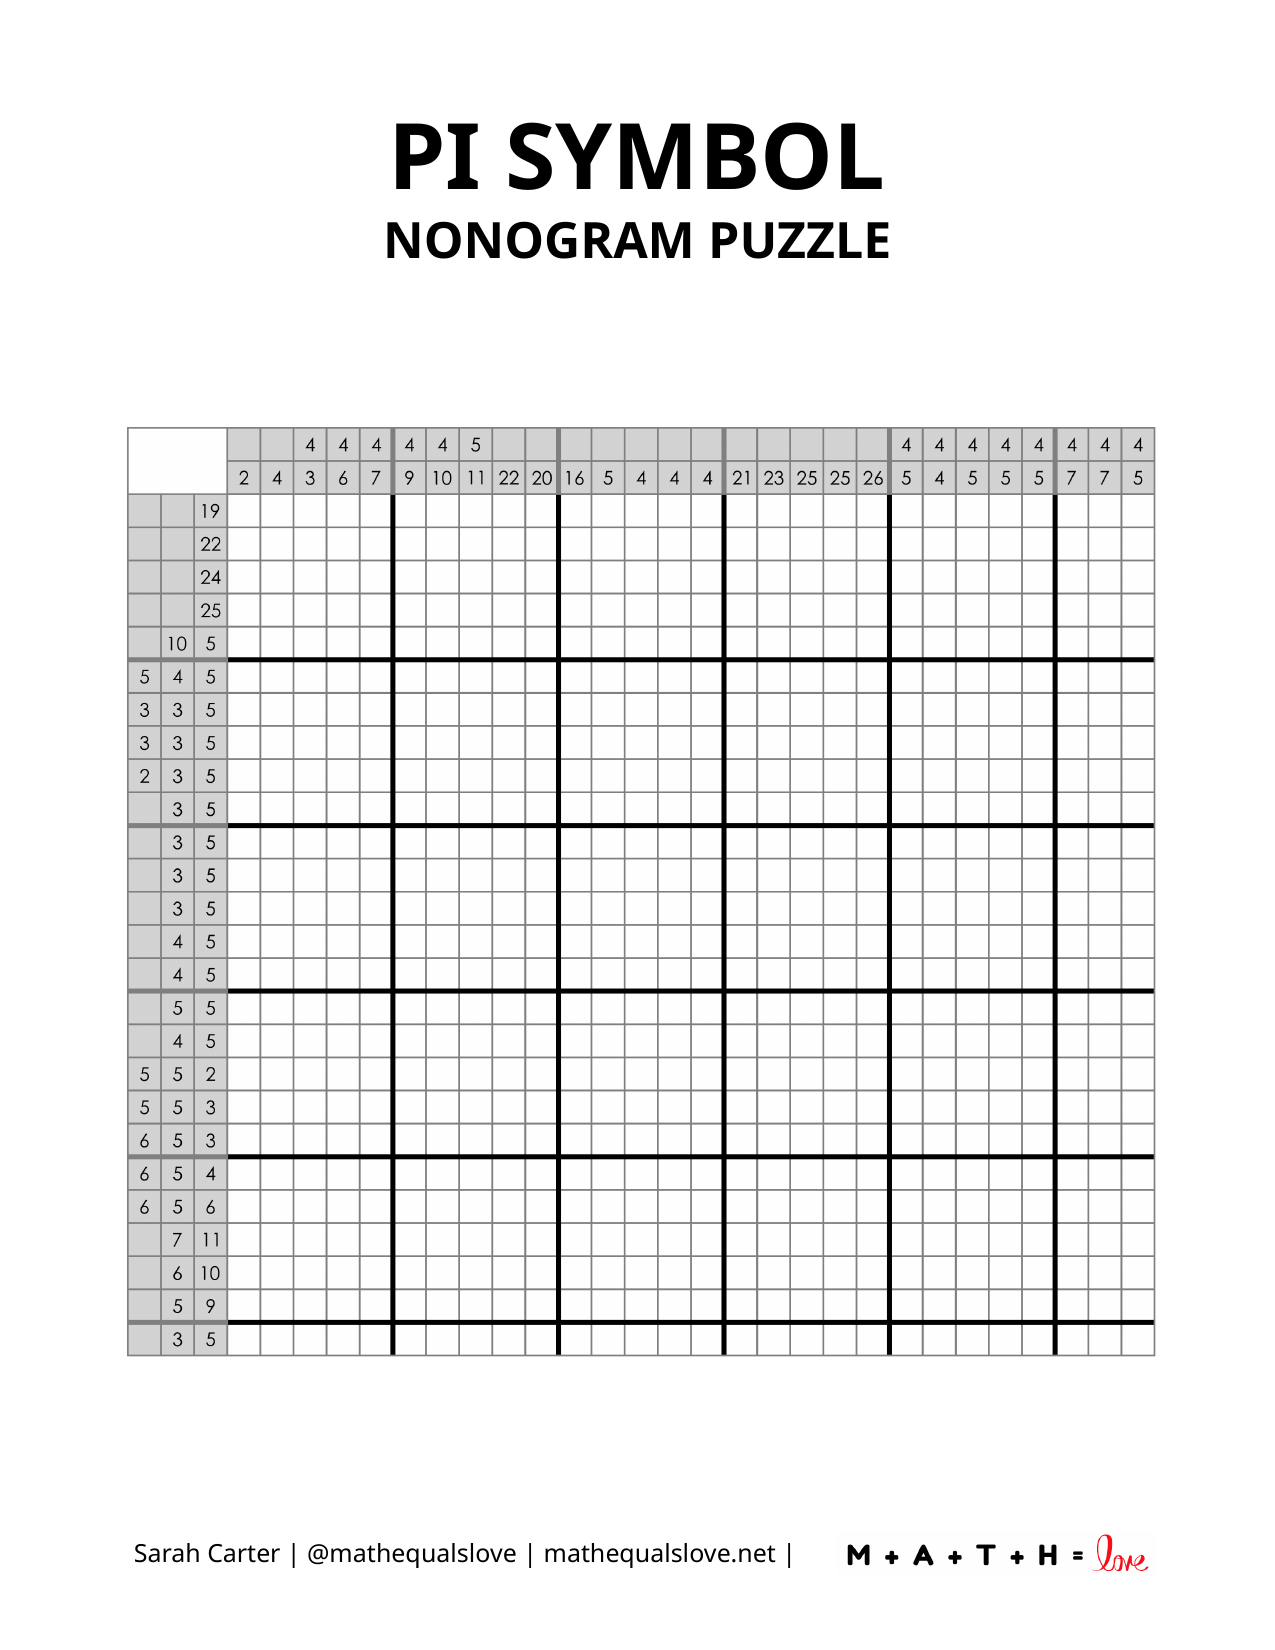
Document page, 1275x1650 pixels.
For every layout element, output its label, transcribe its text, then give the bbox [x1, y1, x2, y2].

text_box PI SYMBOL [97, 97, 1177, 208]
picture [125, 426, 1157, 1358]
picture [835, 1532, 1157, 1576]
text_box Sarah Carter | @mathequalslove | mathequalslove.net | [119, 1529, 1199, 1575]
text_box NONOGRAM PUZZLE [318, 201, 957, 277]
